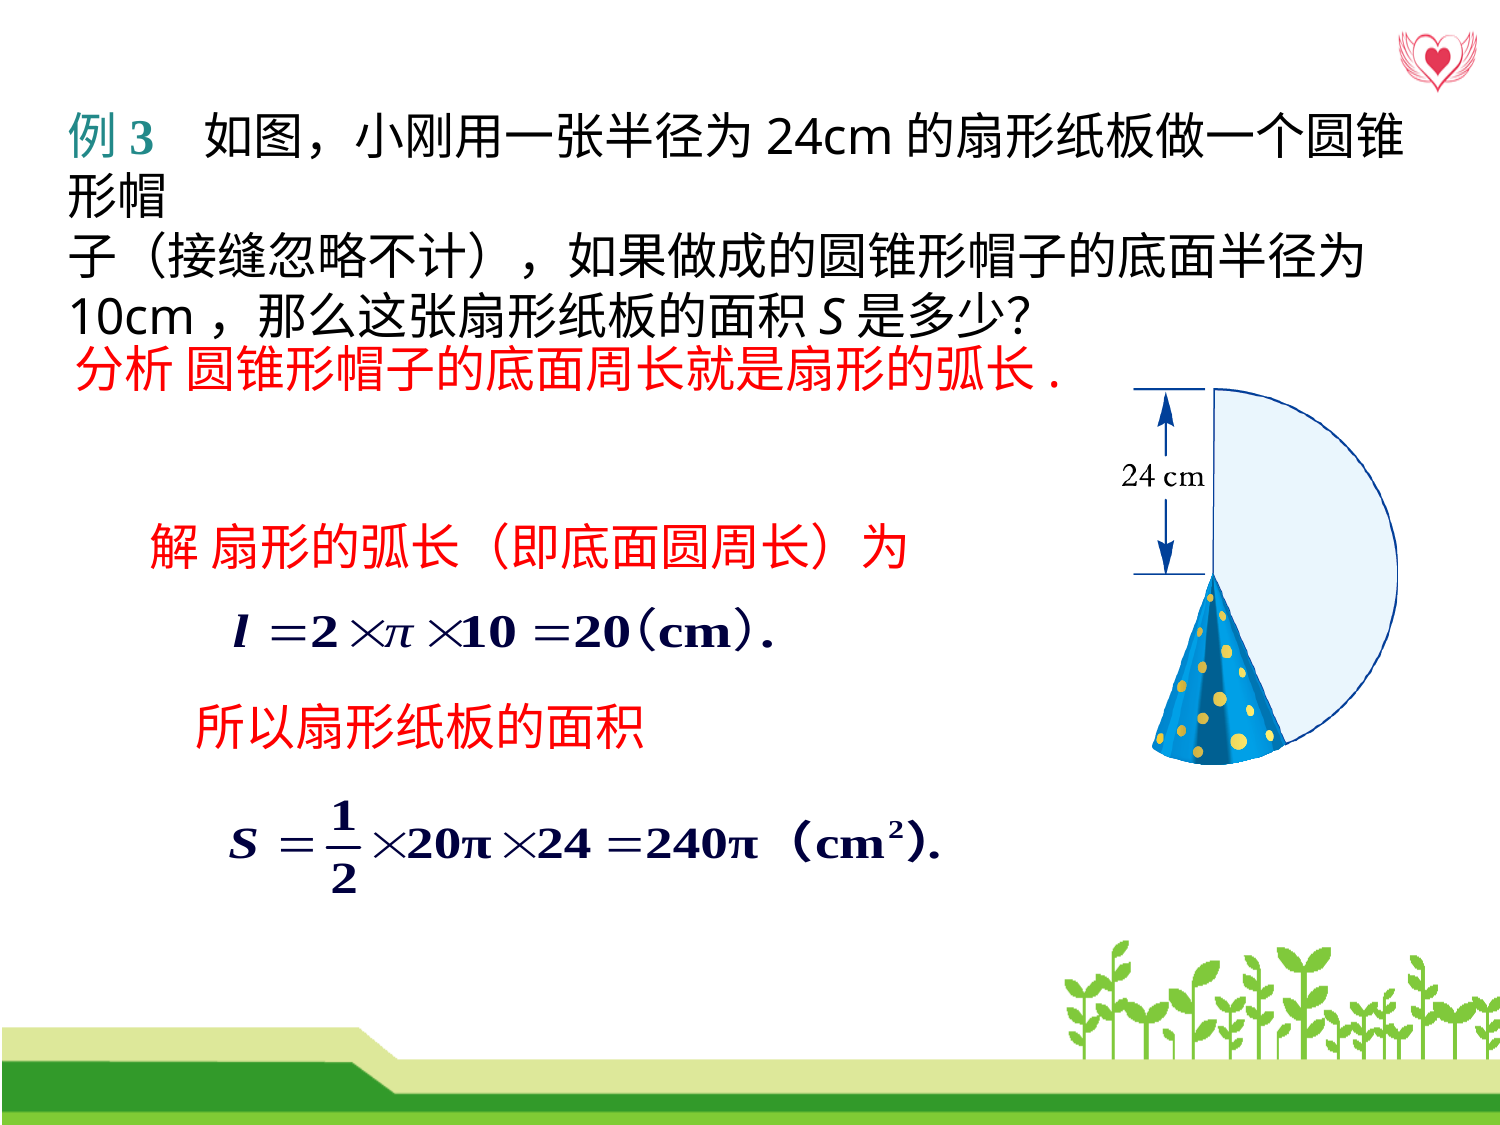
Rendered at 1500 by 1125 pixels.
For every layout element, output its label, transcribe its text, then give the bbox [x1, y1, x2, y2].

picture [0, 0, 1500, 1125]
text_box 例3 如图，小刚用一张半径为24cm的扇形纸板做一个圆锥形帽 子（接缝忽略不计），如果做成的圆锥形帽子的底面半径为10cm，那么这张扇形纸板的面积S是多少？ [52, 97, 1463, 353]
text_box 分析 圆锥形帽子的底面周长就是扇形的弧长. [59, 330, 1398, 405]
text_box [134, 477, 1398, 898]
